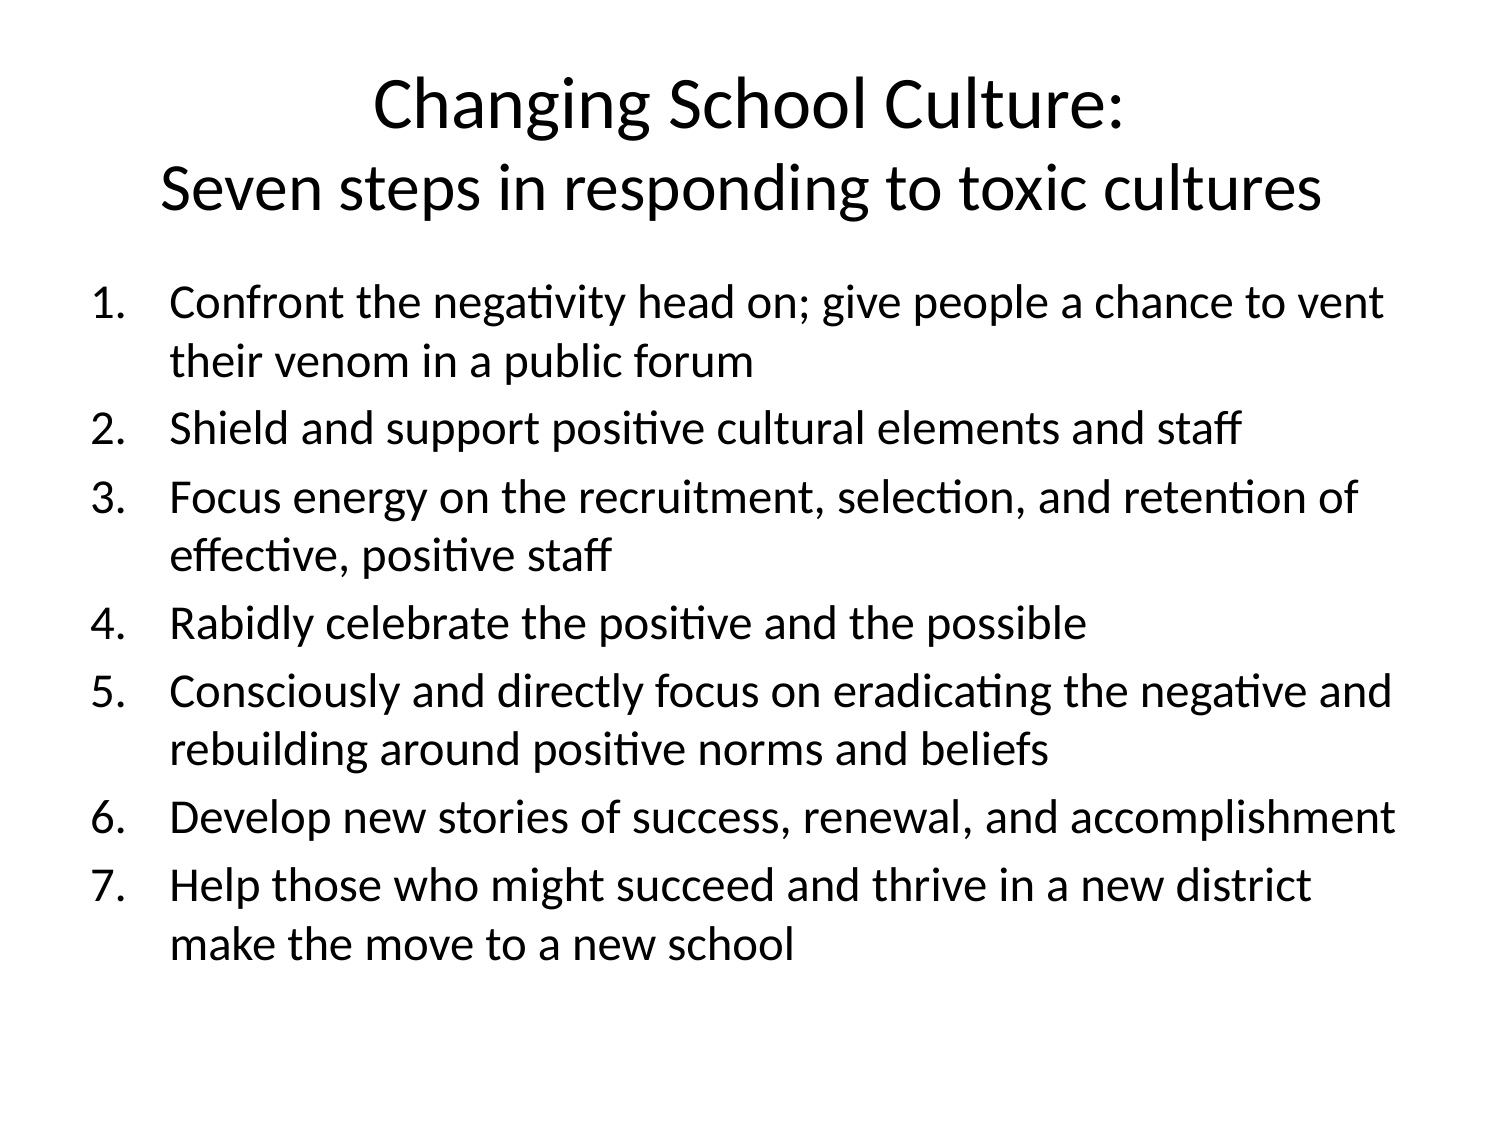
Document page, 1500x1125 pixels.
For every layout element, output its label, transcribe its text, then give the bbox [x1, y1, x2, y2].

list Confront the negativity head on; give people a chance to vent their venom in a public forum Shield and support positive cultural elements and staff Focus energy on the recruitment, selection, and retention of effective, positive staff Rabidly celebrate the positive and the possible Consciously and directly focus on eradicating the negative and rebuilding around positive norms and beliefs Develop new stories of success, renewal, and accomplishment Help those who might succeed and thrive in a new district make the move to a new school [75, 262, 1425, 1005]
title Changing School Culture: Seven steps in responding to toxic cultures [75, 45, 1425, 233]
